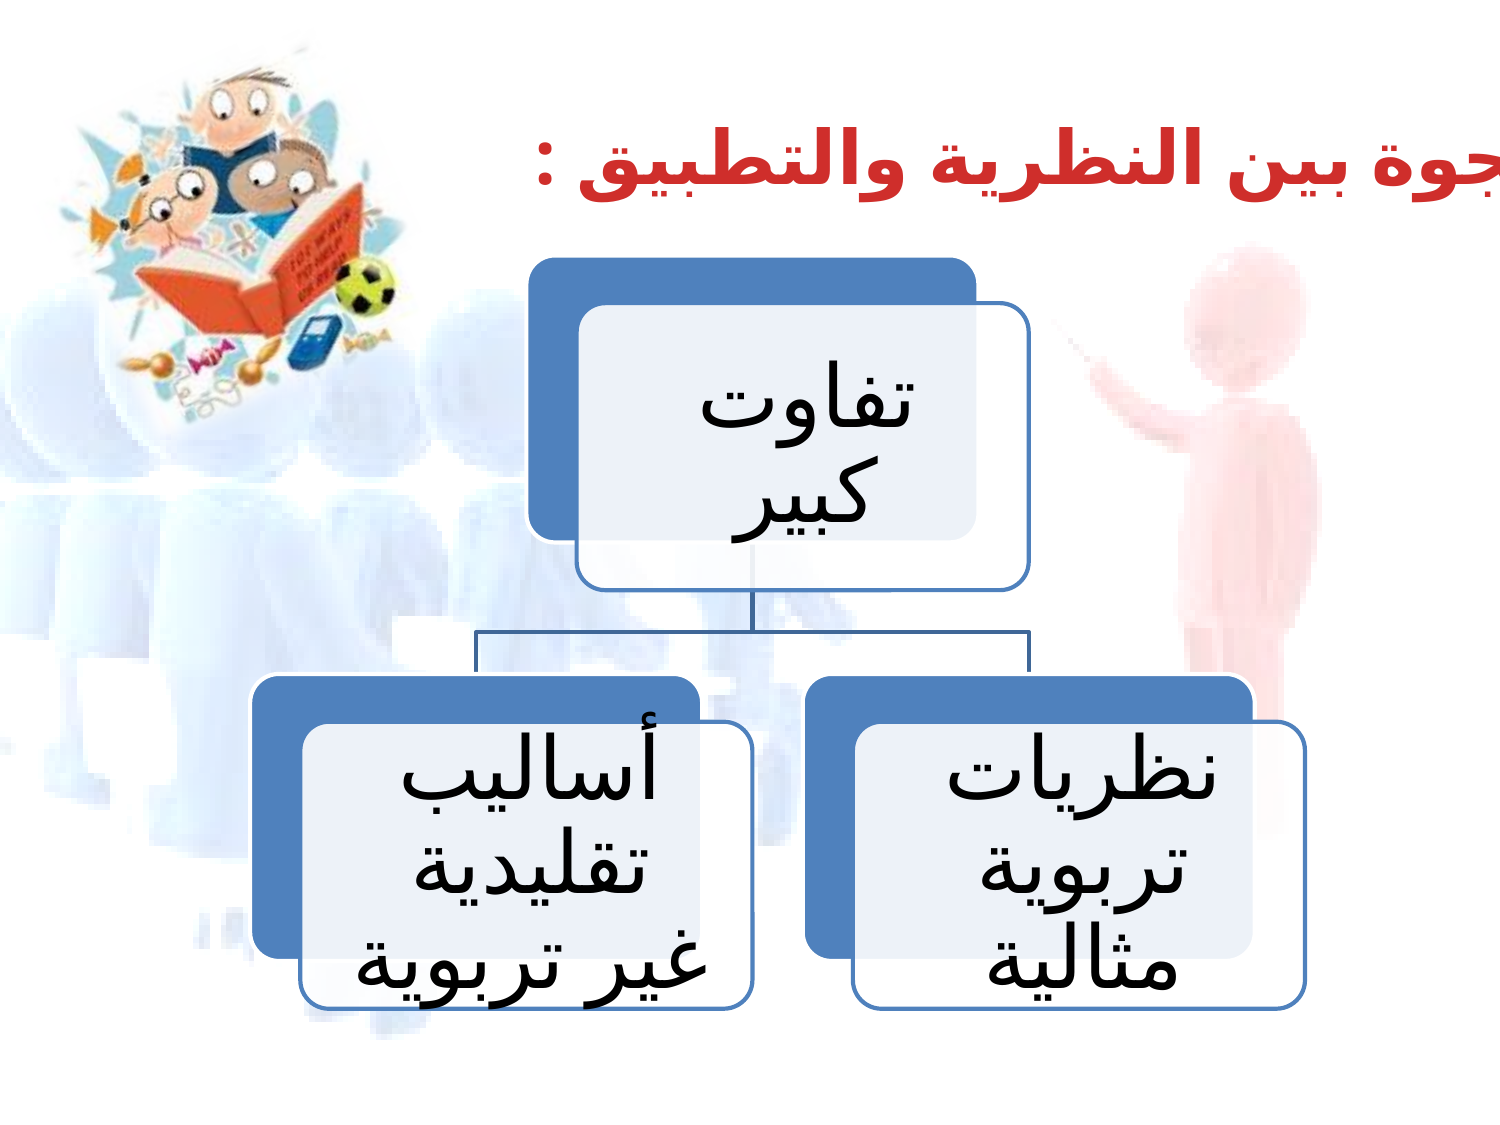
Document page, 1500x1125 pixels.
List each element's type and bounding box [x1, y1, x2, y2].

picture [0, 0, 1500, 1125]
text_box [249, 228, 1306, 1036]
